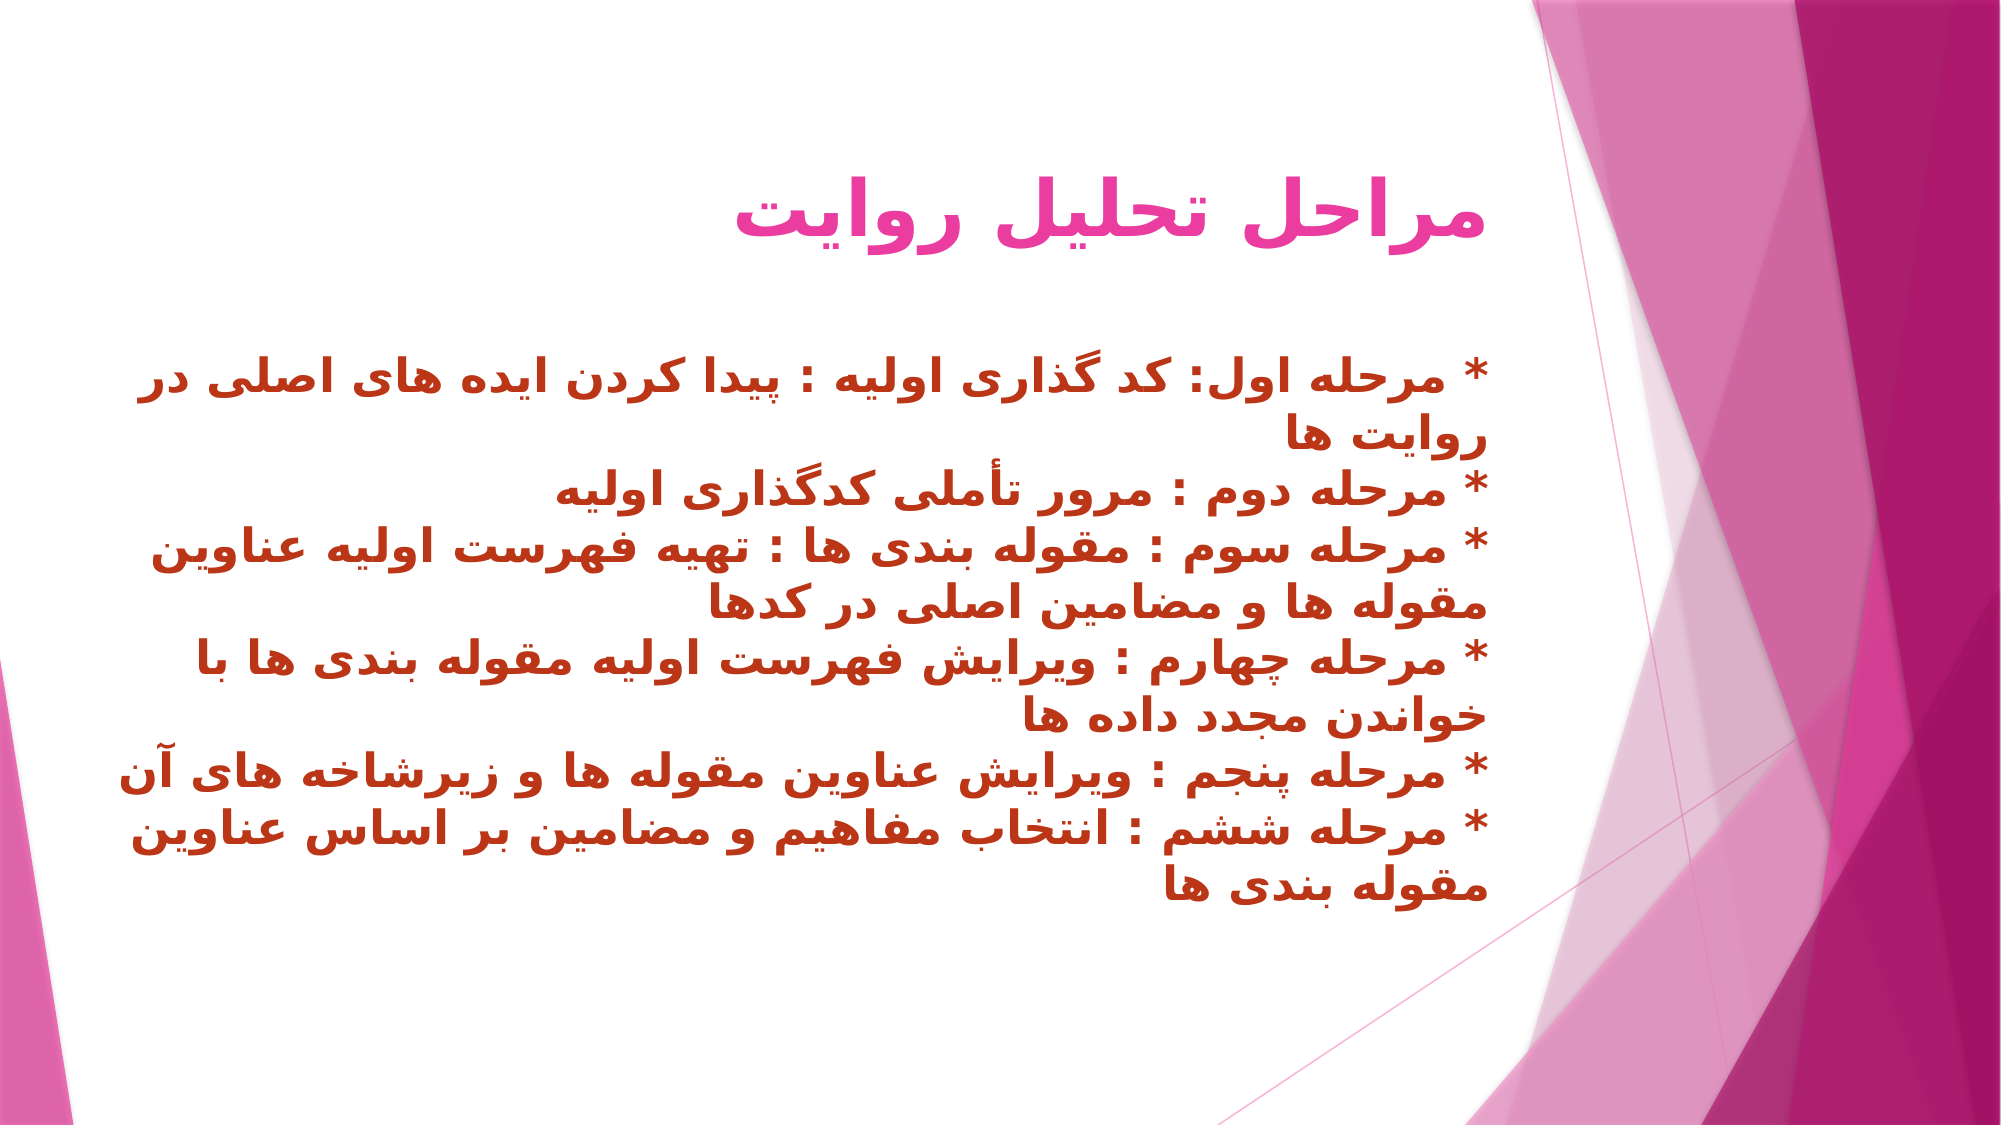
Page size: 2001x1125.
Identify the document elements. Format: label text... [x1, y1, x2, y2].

title مراحل تحلیل روایت * مرحله اول: کد گذاری اولیه : پیدا کردن ایده های اصلی در روایت ها * مرحله دوم : مرور تأملی کدگذاری اولیه * مرحله سوم : مقوله بندی ها : تهیه فهرست اولیه عناوین مقوله ها و مضامین اصلی در کدها * مرحله چهارم : ویرایش فهرست اولیه مقوله بندی ها با خواندن مجدد داده ها * مرحله پنجم : ویرایش عناوین مقوله ها و زیرشاخه های آن * مرحله ششم : انتخاب مفاهیم و مضامین بر اساس عناوین مقوله بندی ها [95, 99, 1506, 974]
